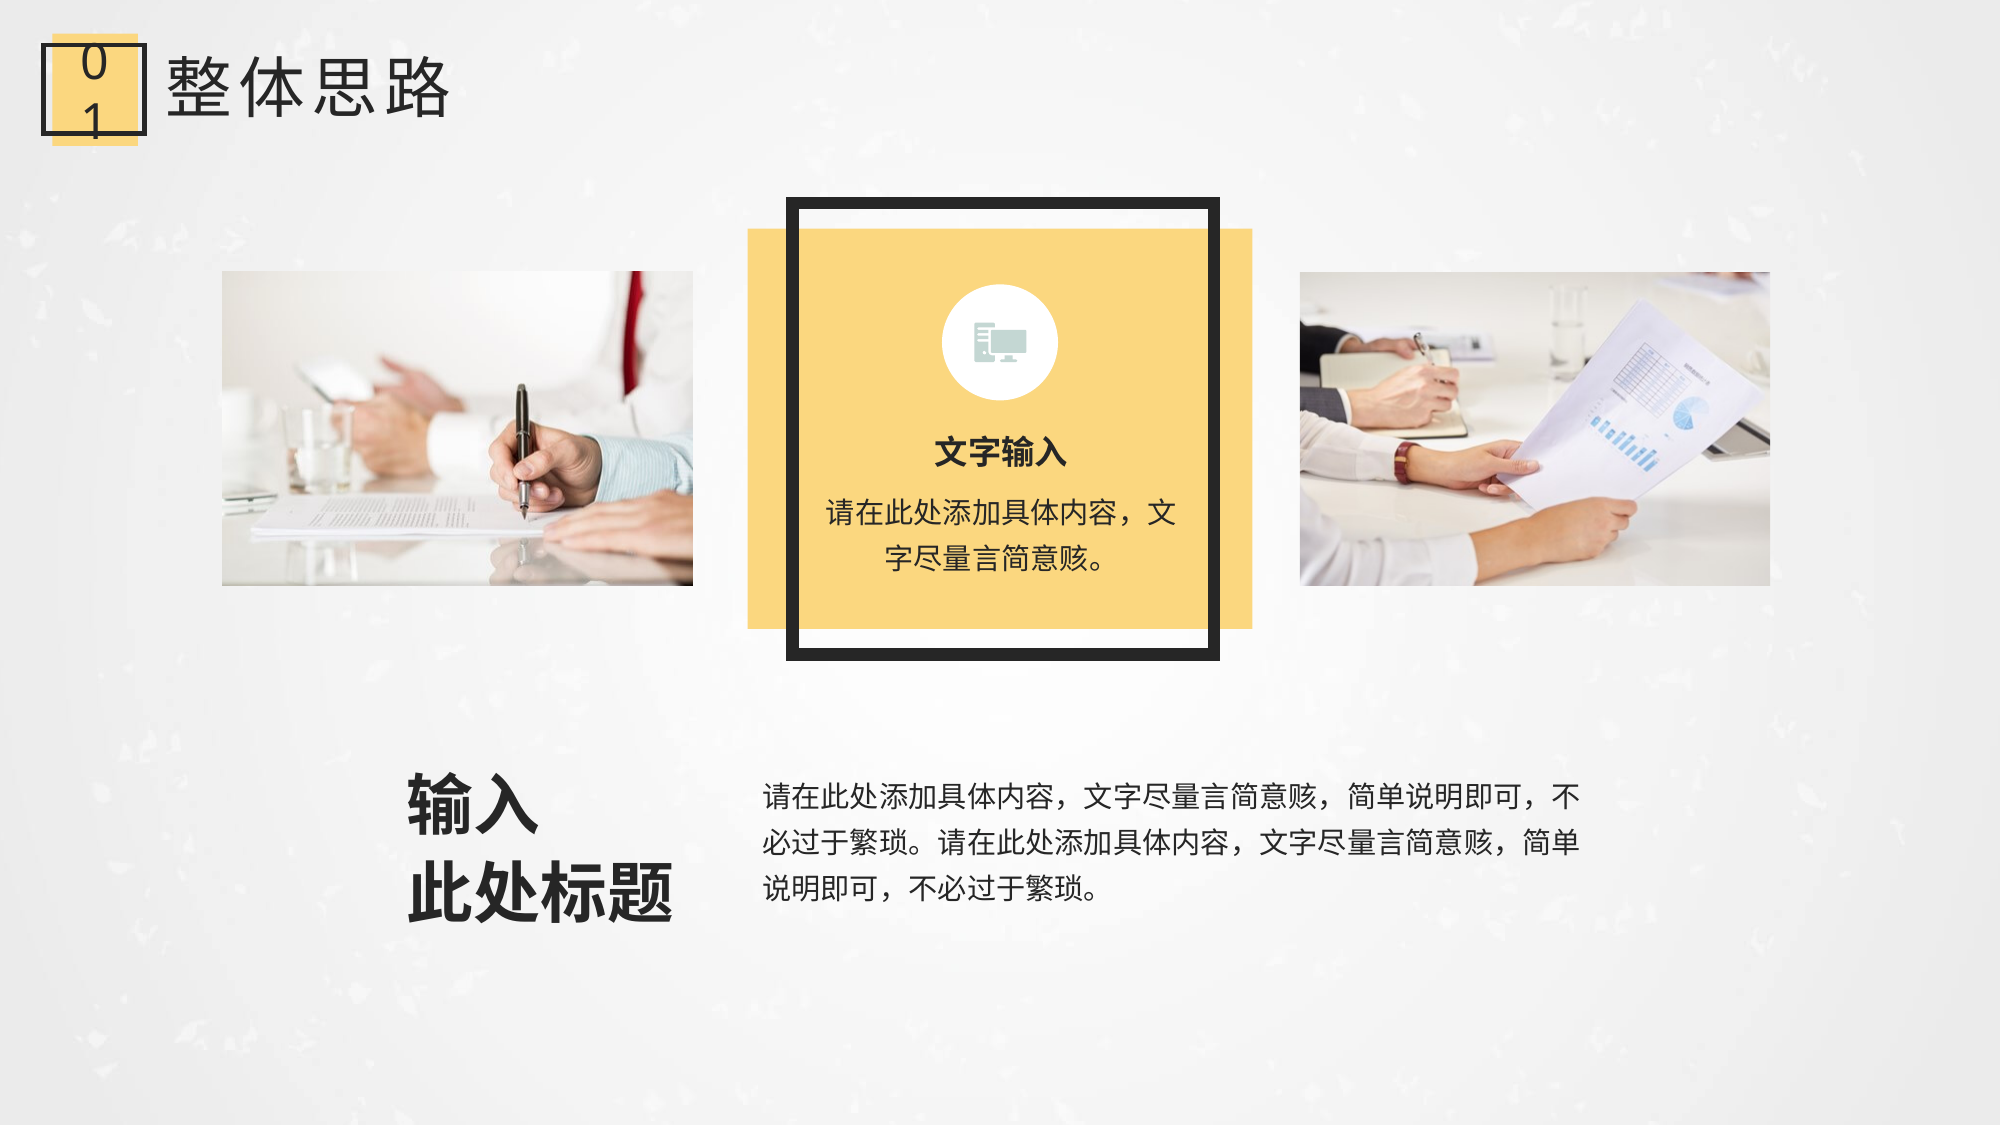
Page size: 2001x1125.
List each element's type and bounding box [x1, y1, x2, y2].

text_box [43, 33, 145, 146]
text_box [747, 228, 1253, 629]
picture [0, 0, 2000, 1125]
text_box [392, 747, 1608, 941]
text_box [810, 423, 1193, 581]
